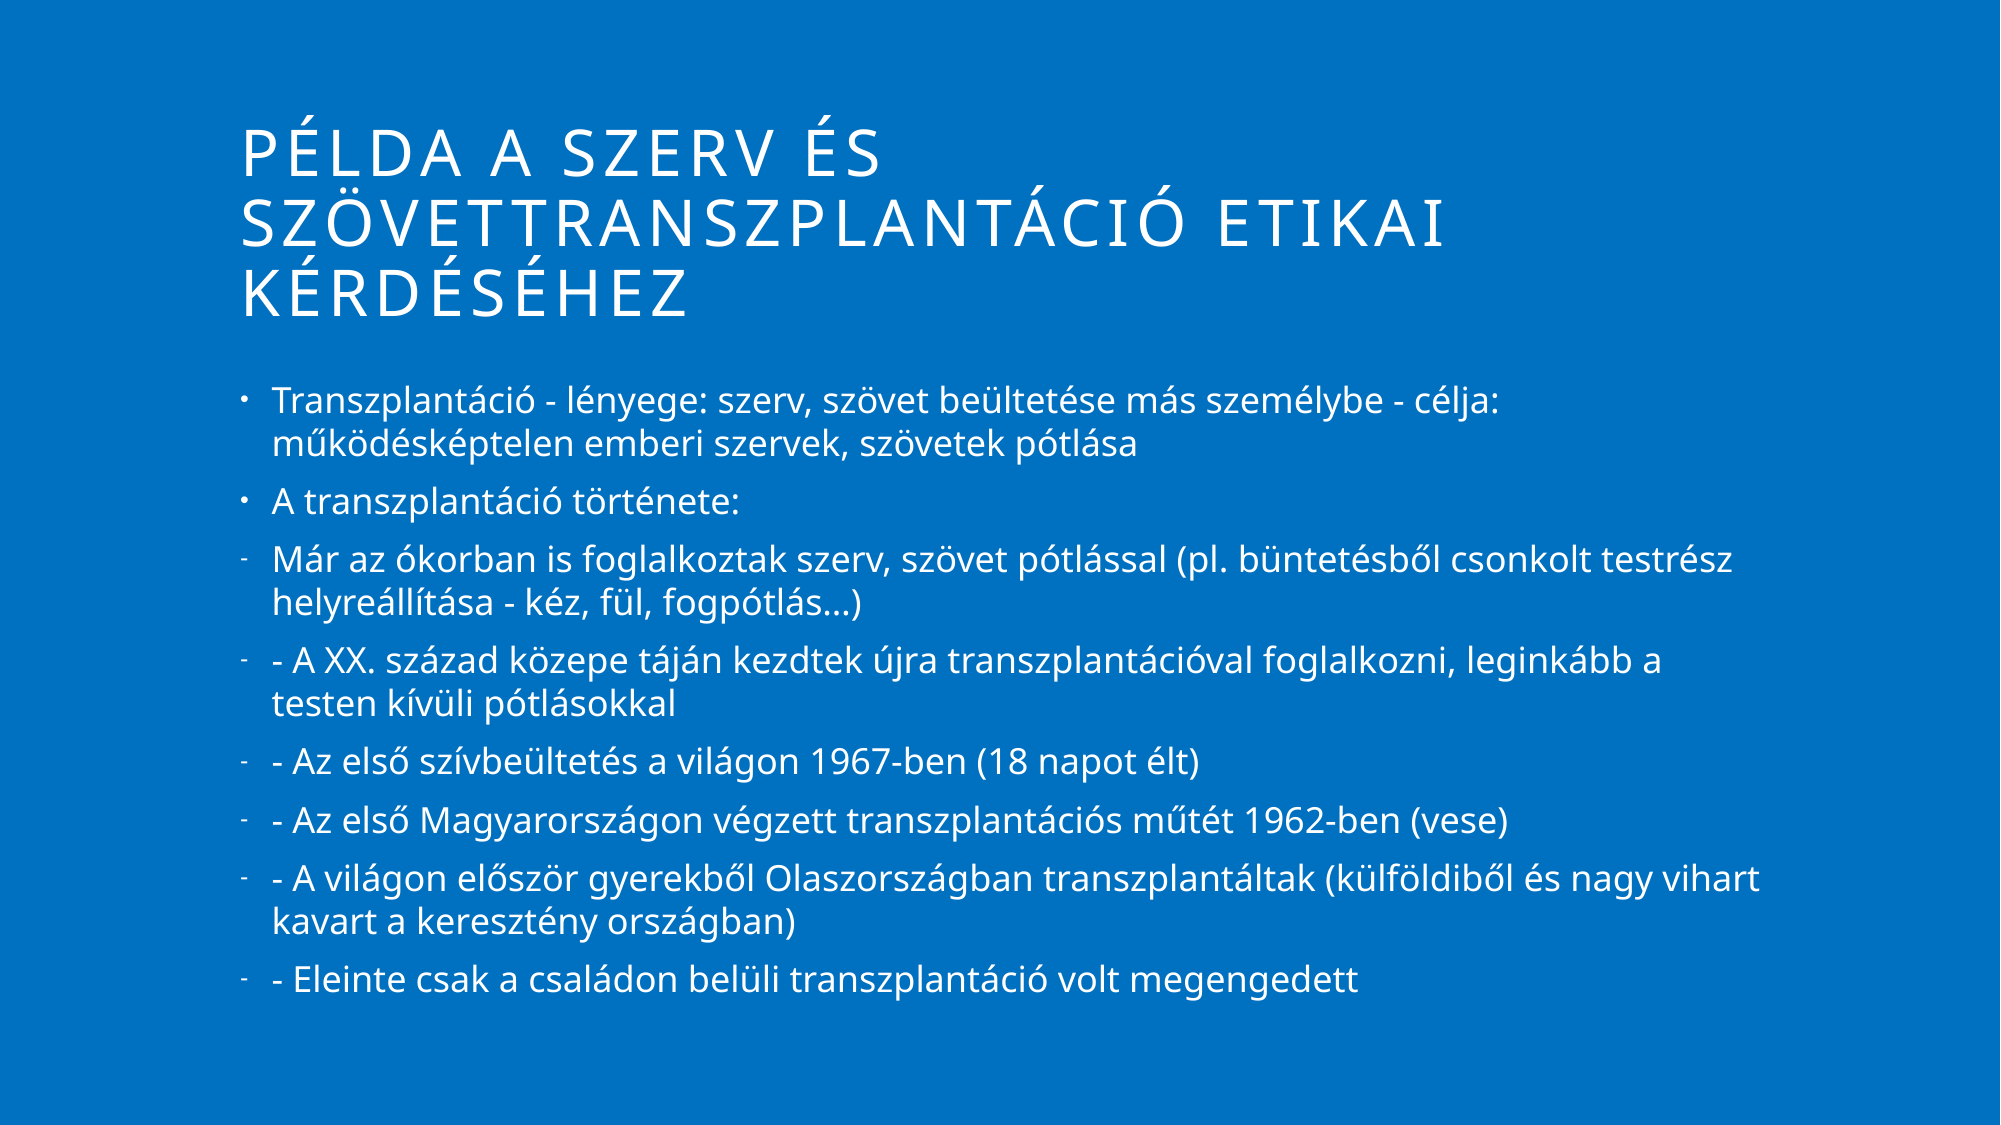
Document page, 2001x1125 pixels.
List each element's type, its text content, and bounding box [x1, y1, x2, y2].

list Transzplantáció - lényege: szerv, szövet beültetése más személybe - célja: működésképtelen emberi szervek, szövetek pótlása A transzplantáció története: Már az ókorban is foglalkoztak szerv, szövet pótlással (pl. büntetésből csonkolt testrész helyreállítása - kéz, fül, fogpótlás…) - A XX. század közepe táján kezdtek újra transzplantációval foglalkozni, leginkább a testen kívüli pótlásokkal - Az első szívbeültetés a világon 1967-ben (18 napot élt) - Az első Magyarországon végzett transzplantációs műtét 1962-ben (vese) - A világon először gyerekből Olaszországban transzplantáltak (külföldiből és nagy vihart kavart a keresztény országban) - Eleinte csak a családon belüli transzplantáció volt megengedett [225, 369, 1782, 1013]
title Példa a szerv és szövettranszplantáció etikai kérdéséhez [225, 112, 1782, 338]
